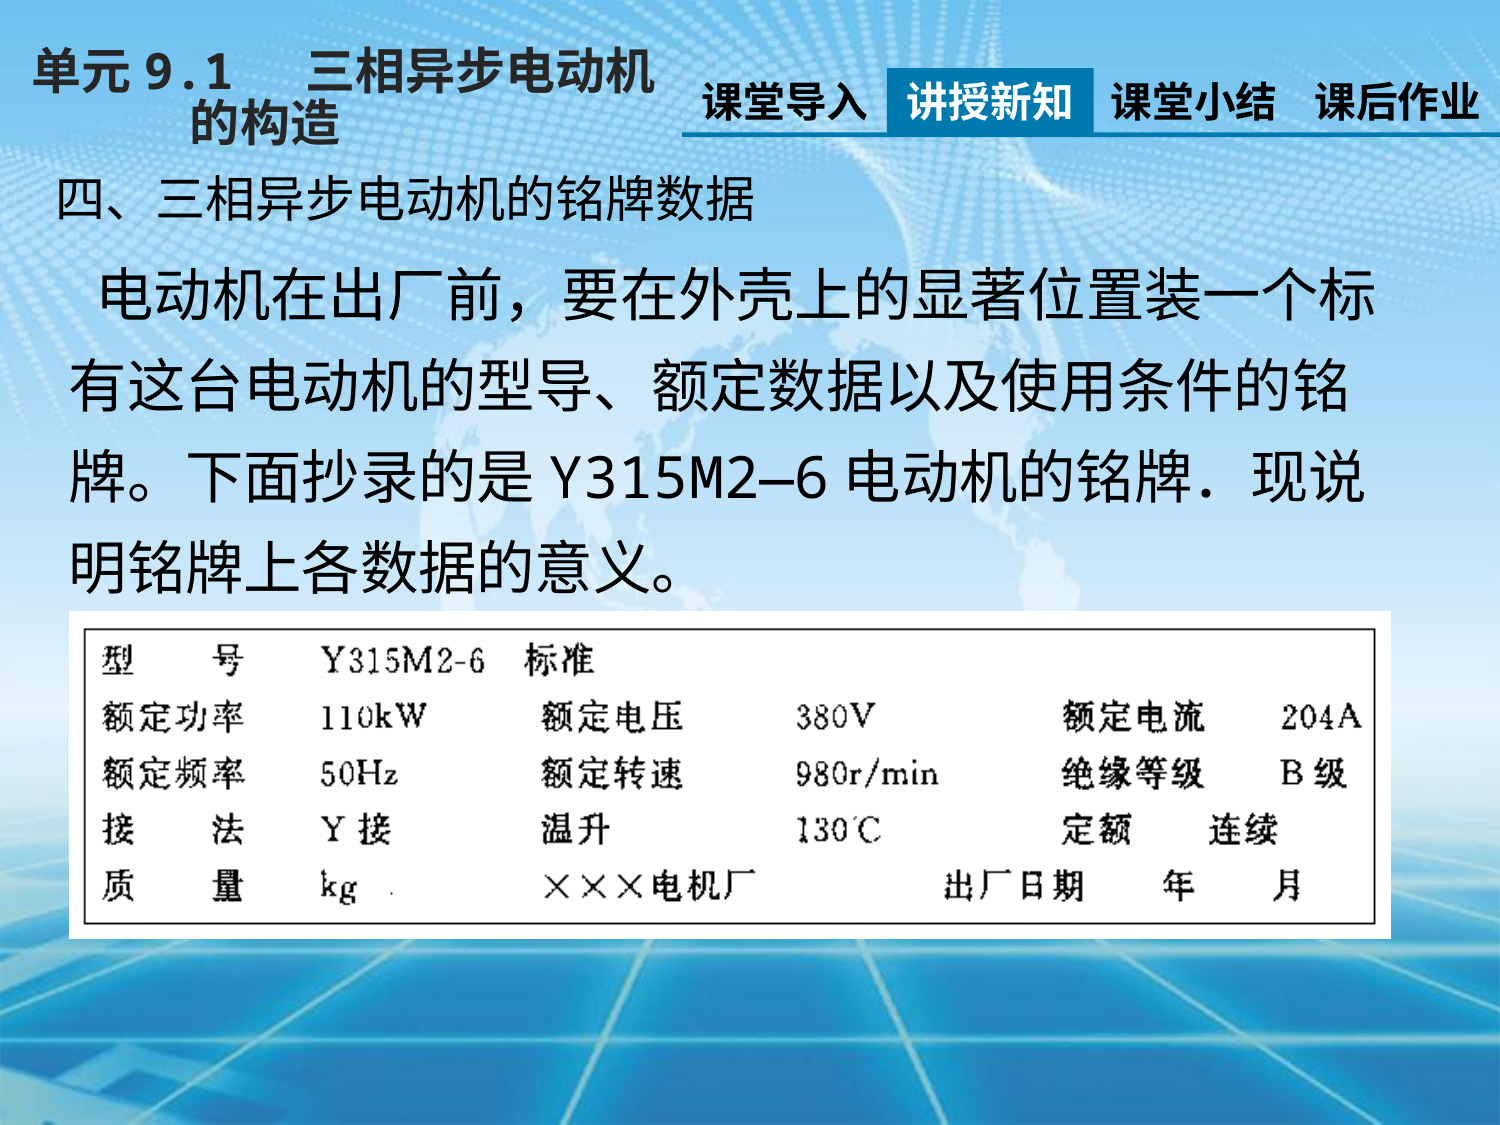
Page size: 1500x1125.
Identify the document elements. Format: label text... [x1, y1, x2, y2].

text_box 电动机在出厂前，要在外壳上的显著位置装一个标有这台电动机的型导、额定数据以及使用条件的铭牌。下面抄录的是Y315M2—6电动机的铭牌．现说明铭牌上各数据的意义。 [54, 229, 1405, 609]
text_box 四、三相异步电动机的铭牌数据 [40, 160, 1391, 348]
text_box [16, 39, 1500, 160]
picture [0, 0, 1500, 1125]
